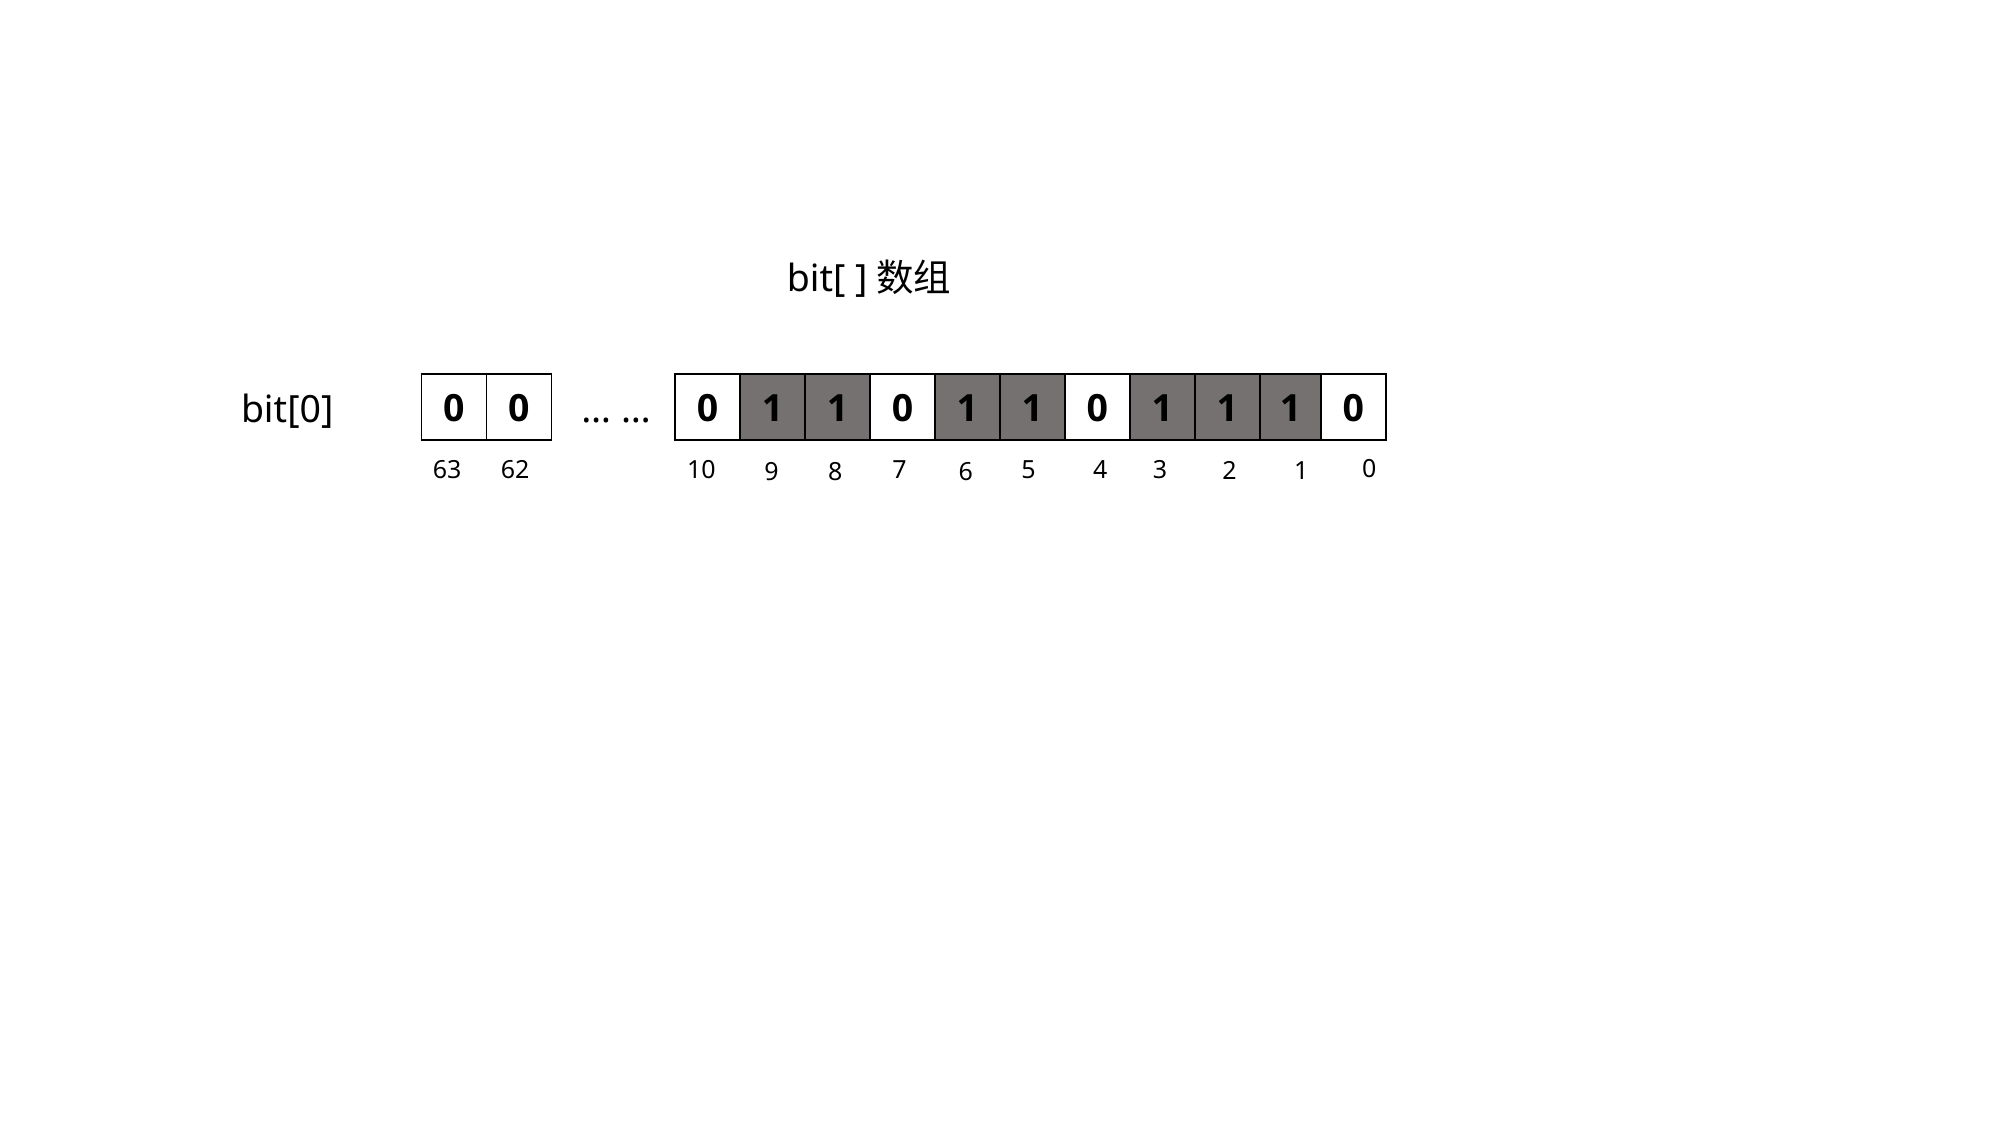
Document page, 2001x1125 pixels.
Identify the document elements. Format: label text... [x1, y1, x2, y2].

text_box 2 [1207, 446, 1252, 492]
table_header 0 [1066, 375, 1129, 439]
text_box 6 [943, 448, 988, 493]
table_header 0 [1322, 375, 1385, 439]
text_box 3 [1138, 446, 1182, 492]
text_box 4 [1078, 446, 1123, 492]
table_header 1 [1131, 375, 1194, 439]
text_box 9 [749, 448, 794, 493]
table_header 1 [806, 375, 869, 439]
text_box 7 [877, 446, 922, 491]
text_box 1 [1279, 446, 1324, 492]
table_header 1 [1001, 375, 1064, 439]
text_box 0 [1347, 445, 1392, 491]
table_header 0 [871, 375, 934, 439]
table_header 1 [936, 375, 999, 439]
text_box 8 [813, 448, 858, 493]
table_header 1 [1261, 375, 1320, 439]
text_box 63 [418, 446, 477, 492]
table_header 1 [741, 375, 804, 439]
text_box bit[ ]数组 [772, 246, 967, 306]
text_box … … [566, 378, 666, 438]
table_header 0 [487, 375, 551, 439]
table_header 0 [676, 375, 739, 439]
text_box 62 [486, 446, 545, 492]
text_box 10 [672, 446, 731, 492]
table_header 0 [422, 375, 486, 439]
text_box bit[0] [226, 378, 348, 438]
text_box 5 [1006, 446, 1051, 492]
table_header 1 [1196, 375, 1259, 439]
